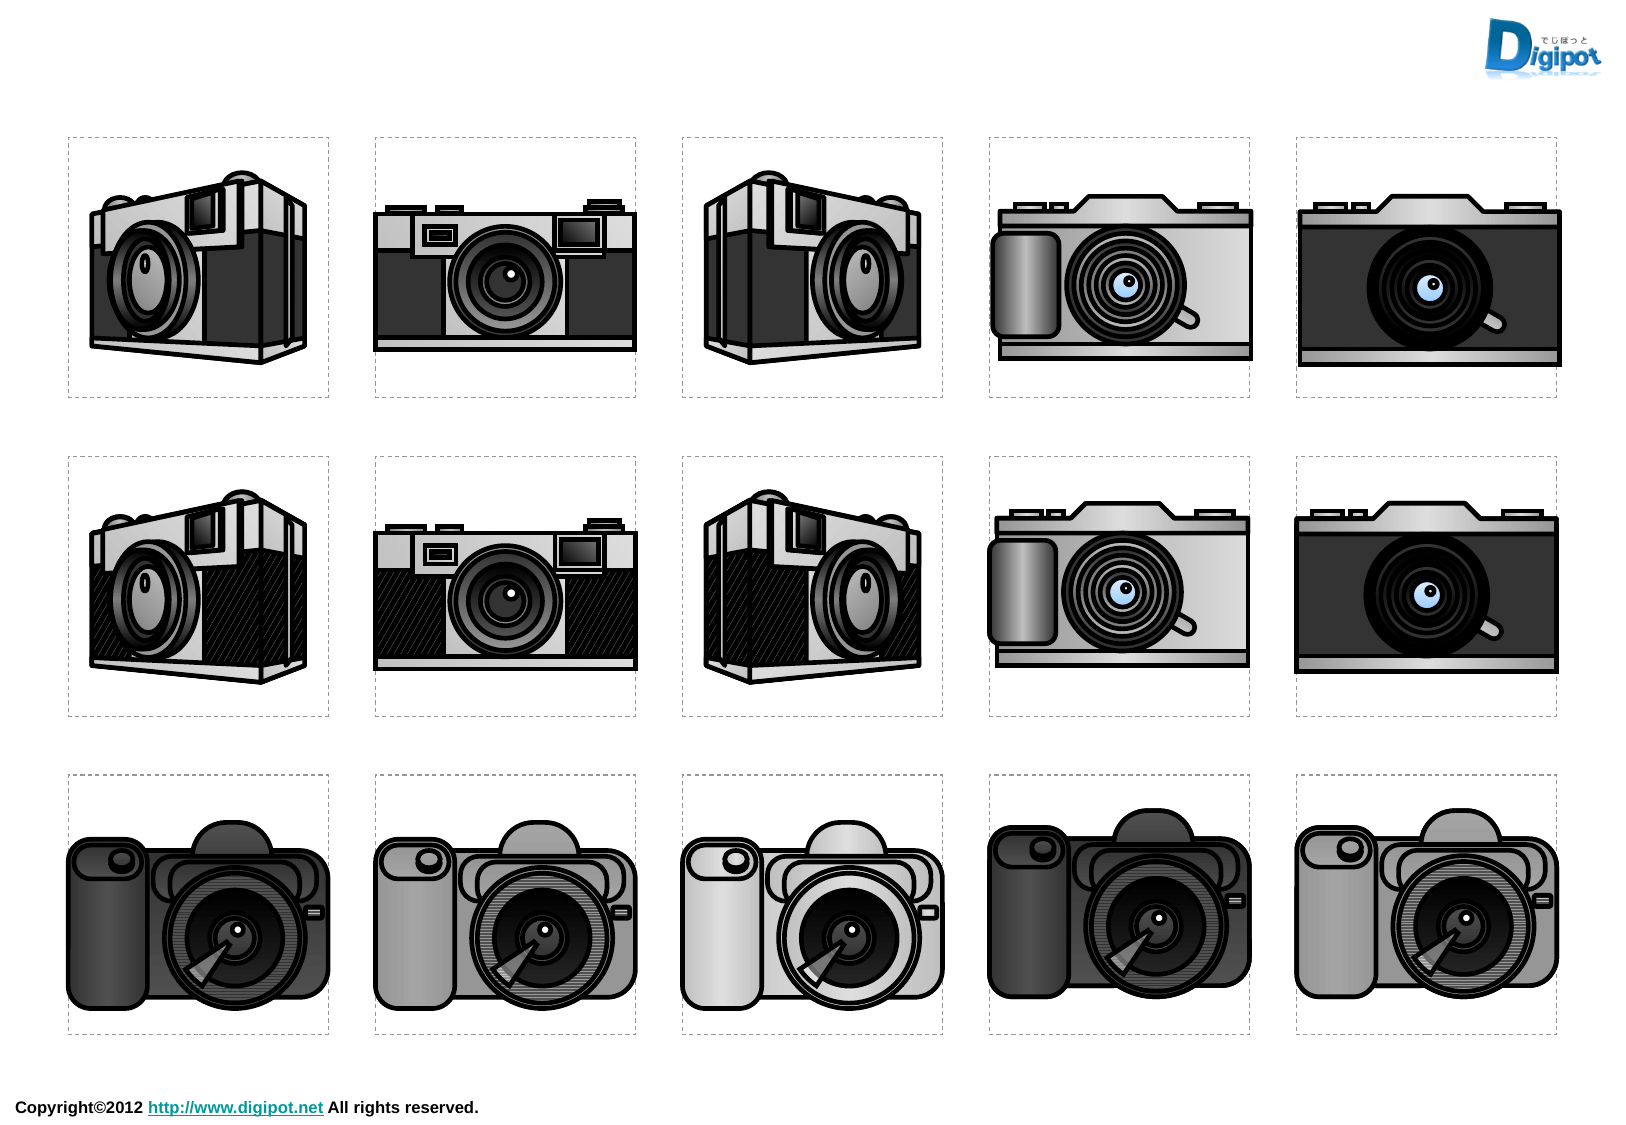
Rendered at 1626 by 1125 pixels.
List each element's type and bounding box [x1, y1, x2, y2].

text_box [989, 810, 1250, 998]
text_box [67, 822, 329, 1009]
text_box [91, 172, 305, 363]
text_box [989, 503, 1249, 667]
text_box [1296, 810, 1557, 998]
text_box [682, 822, 943, 1009]
text_box [705, 491, 920, 683]
text_box [1299, 196, 1560, 365]
text_box [375, 822, 636, 1009]
picture [1485, 18, 1602, 82]
text_box [705, 172, 920, 363]
text_box [1296, 503, 1557, 672]
text_box [375, 520, 636, 670]
text_box [992, 196, 1252, 360]
text_box [375, 201, 636, 350]
text_box [91, 491, 305, 683]
